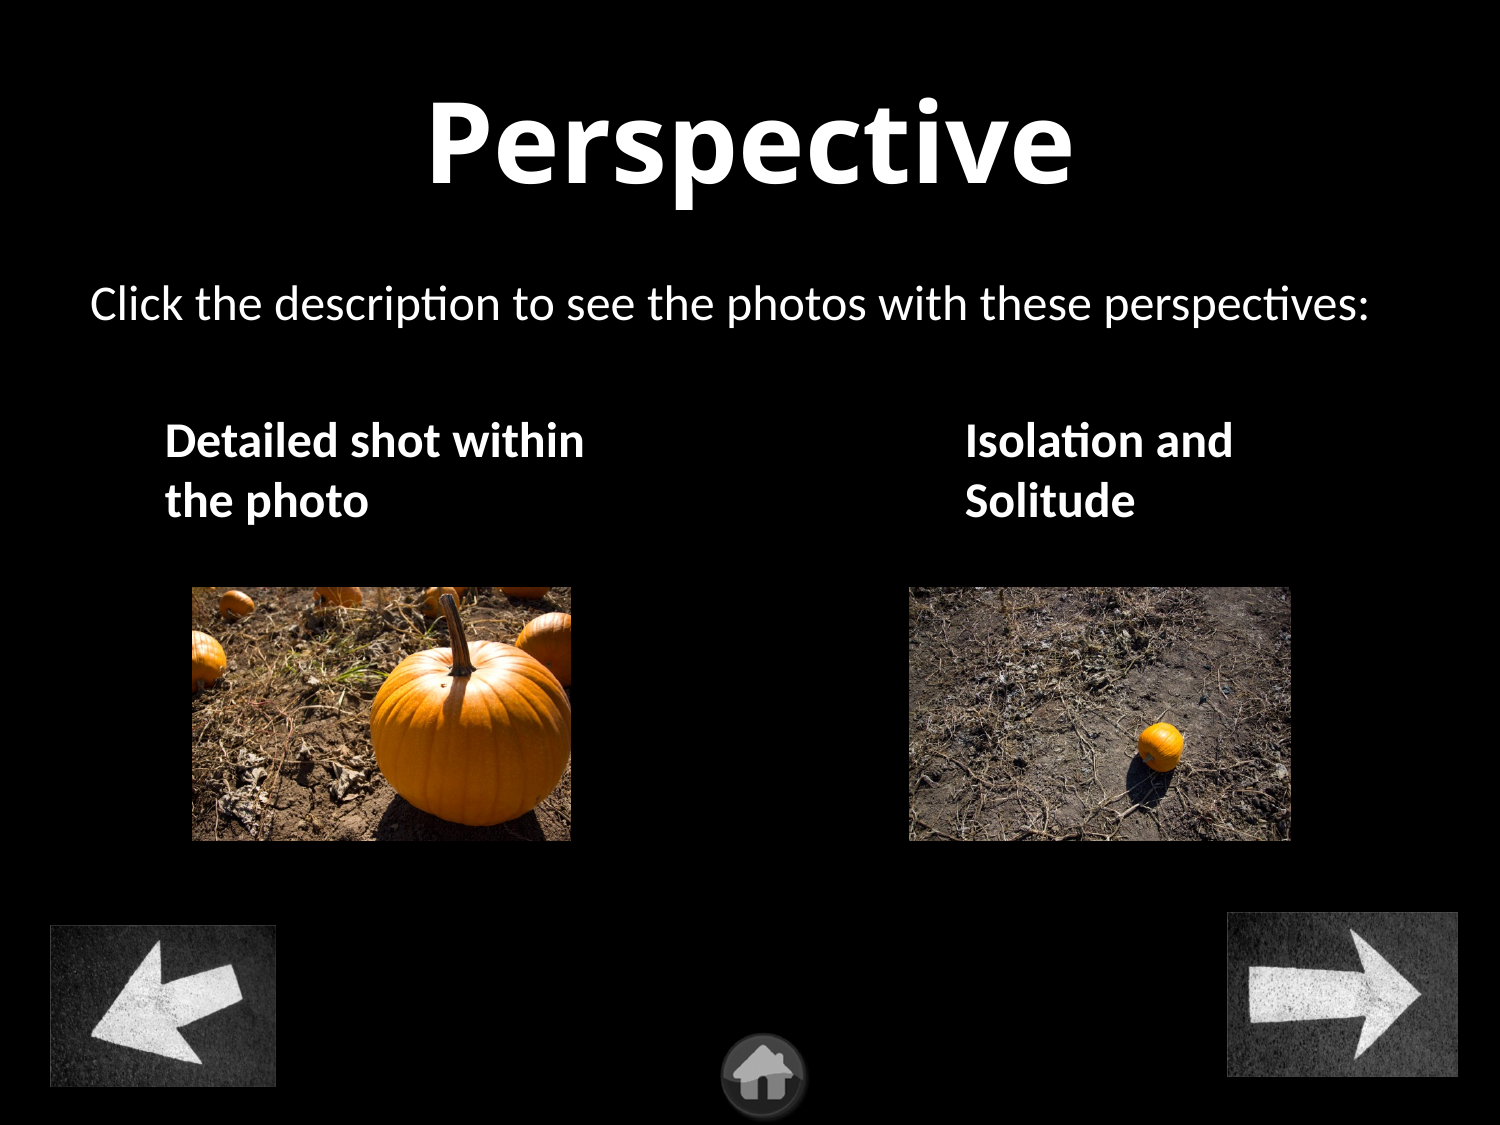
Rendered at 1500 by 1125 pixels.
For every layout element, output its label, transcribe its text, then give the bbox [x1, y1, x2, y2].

picture [191, 587, 571, 841]
title Perspective [75, 45, 1425, 233]
text_box Isolation and Solitude [949, 399, 1250, 535]
text_box Detailed shot within the photo [149, 399, 613, 535]
picture [1228, 913, 1458, 1077]
picture [51, 926, 276, 1087]
list Click the description to see the photos with these perspectives: [75, 262, 1425, 363]
picture [909, 587, 1291, 841]
